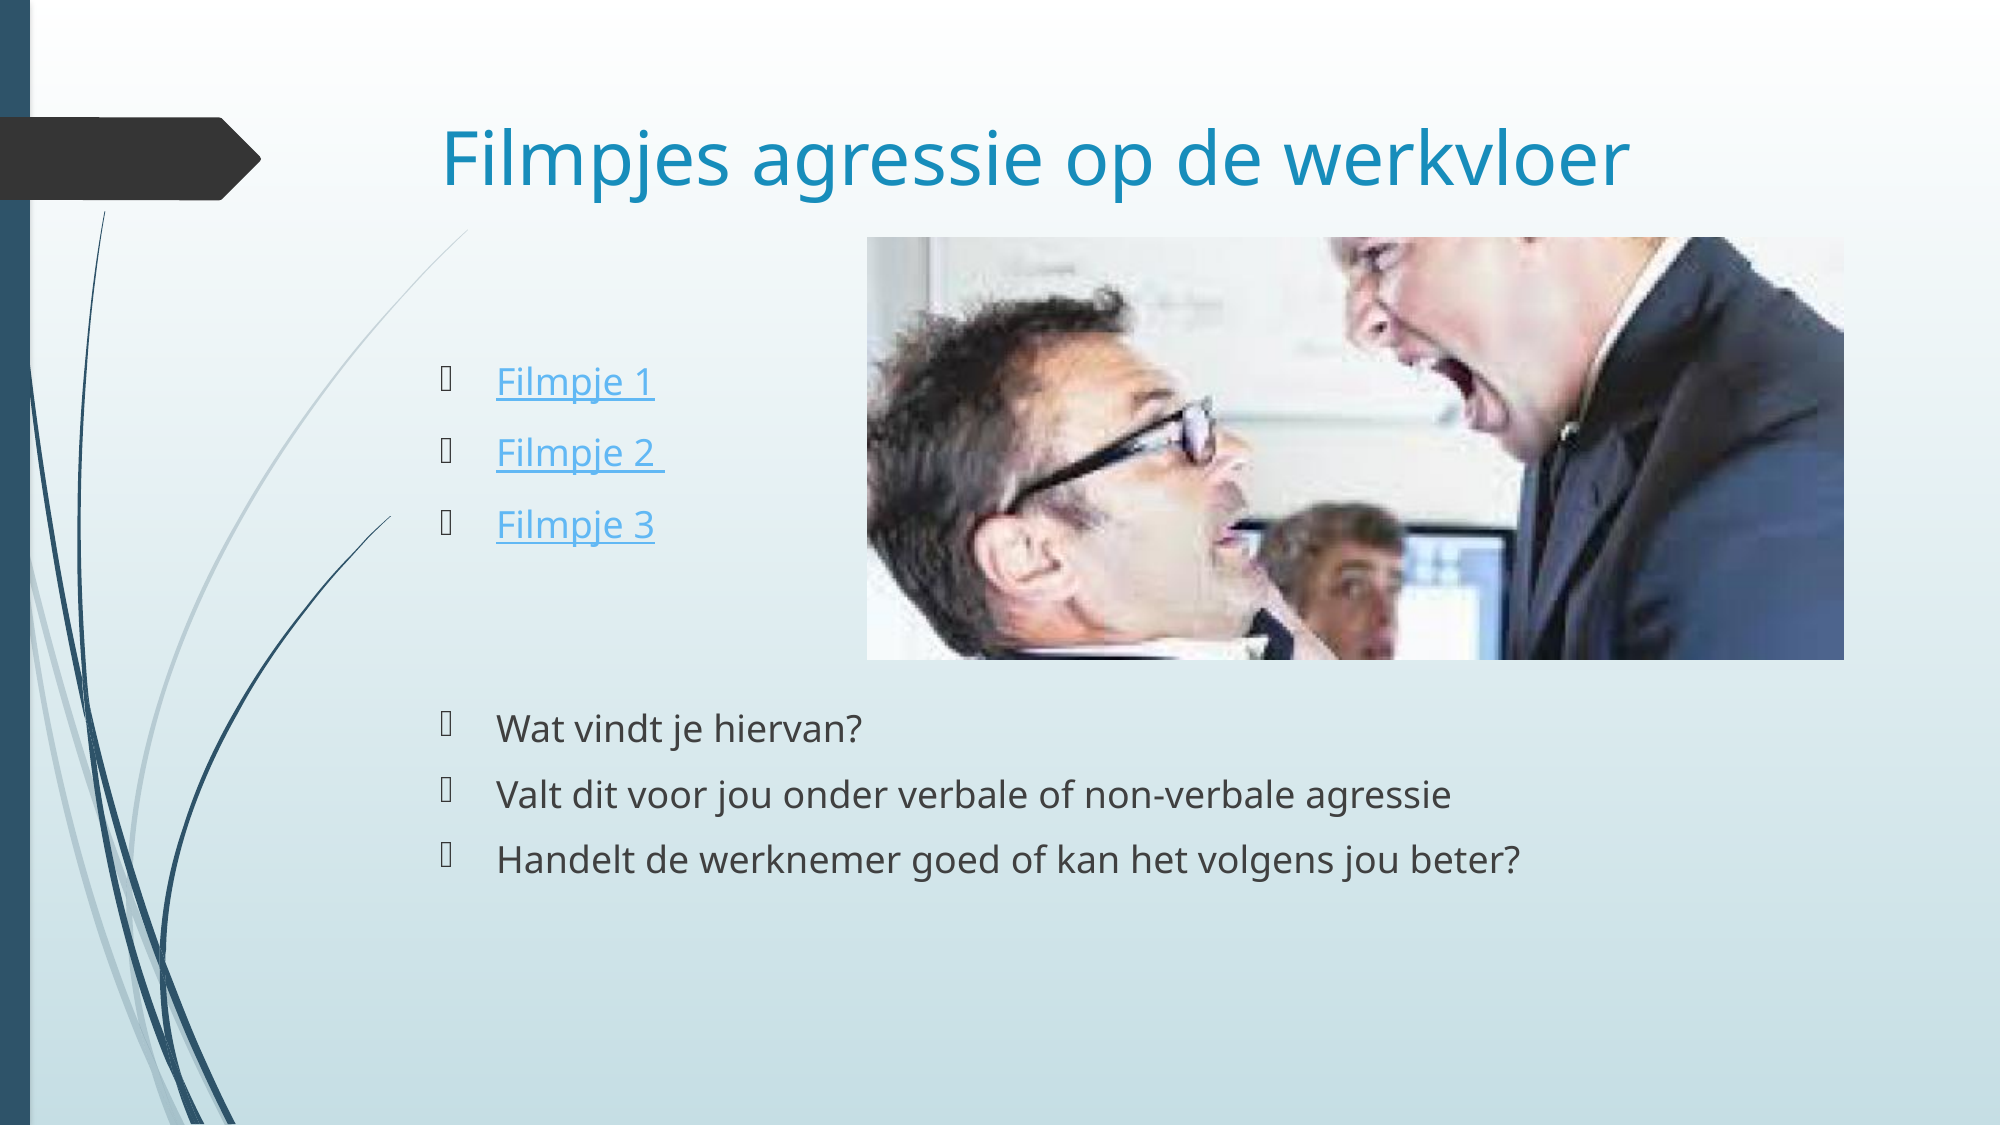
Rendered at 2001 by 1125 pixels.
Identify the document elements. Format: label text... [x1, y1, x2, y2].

picture [867, 237, 1845, 661]
list Filmpje 1 Filmpje 2 Filmpje 3 Wat vindt je hiervan? Valt dit voor jou onder verbale of non-verbale agressie Handelt de werknemer goed of kan het volgens jou beter? [424, 350, 1888, 970]
title Filmpjes agressie op de werkvloer [425, 102, 1888, 313]
